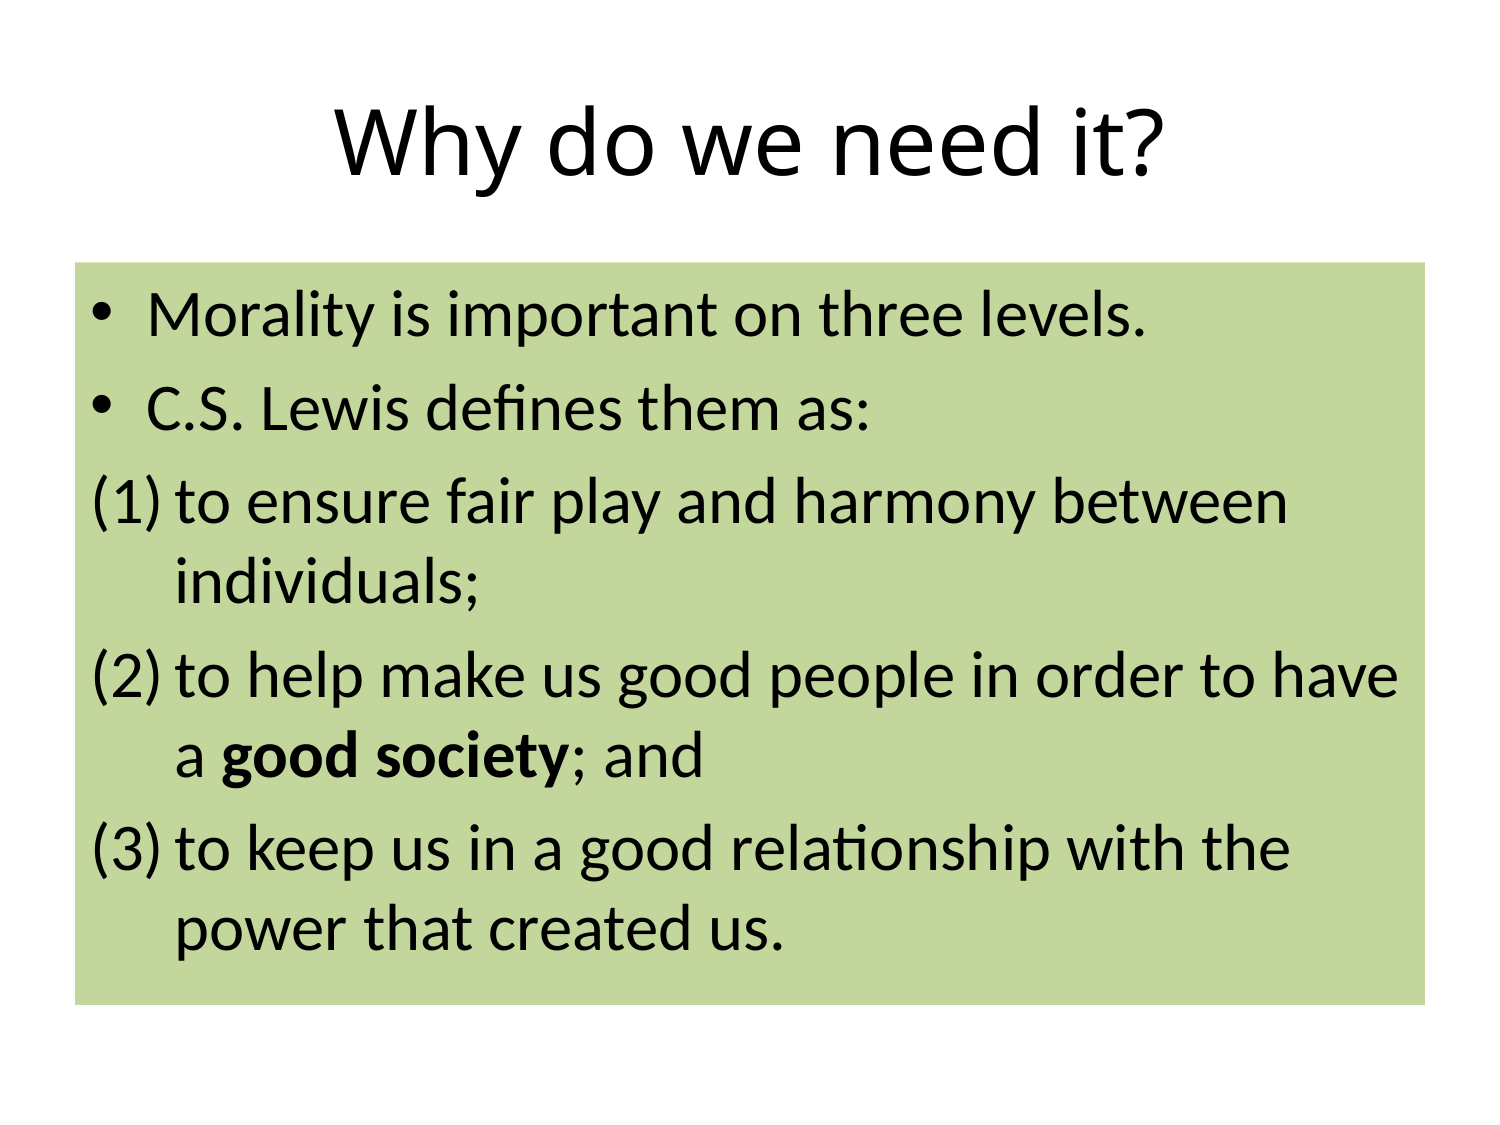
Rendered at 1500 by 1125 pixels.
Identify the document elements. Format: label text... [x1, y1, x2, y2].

title Why do we need it? [75, 45, 1425, 233]
list Morality is important on three levels. C.S. Lewis defines them as: to ensure fair play and harmony between individuals; to help make us good people in order to have a good society; and to keep us in a good relationship with the power that created us. [75, 262, 1425, 1005]
